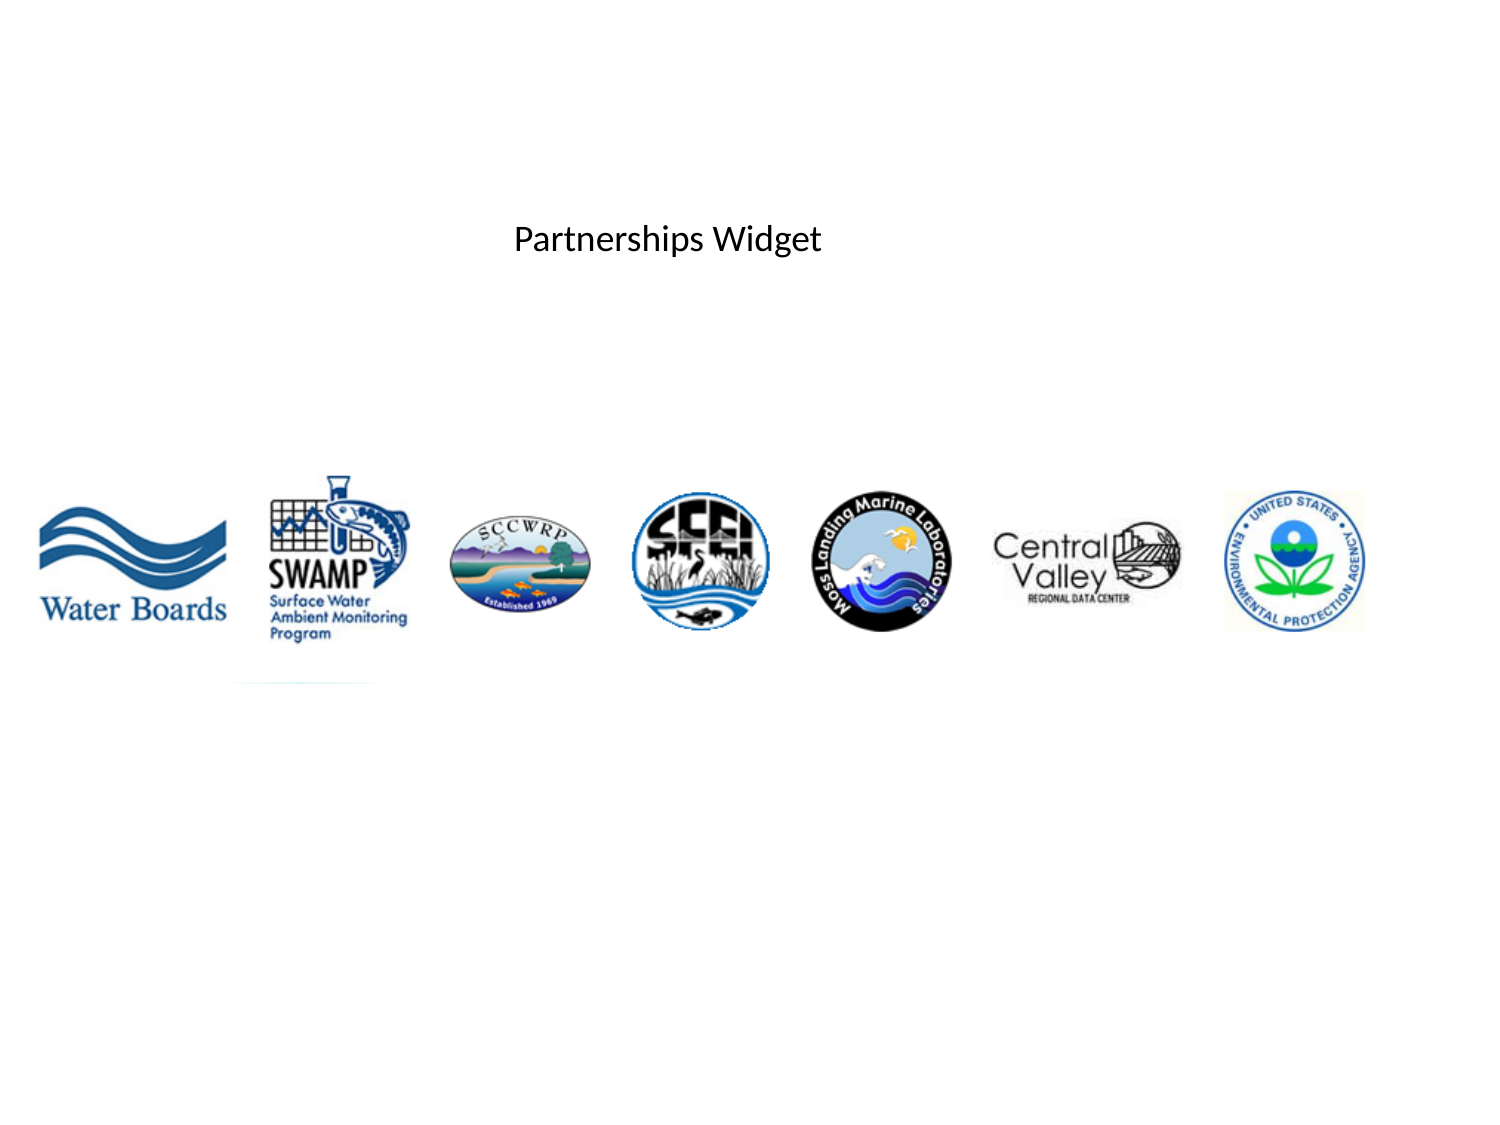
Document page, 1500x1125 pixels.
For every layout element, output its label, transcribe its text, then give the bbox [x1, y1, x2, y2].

text_box Partnerships Widget [499, 206, 838, 312]
picture [0, 439, 1500, 685]
